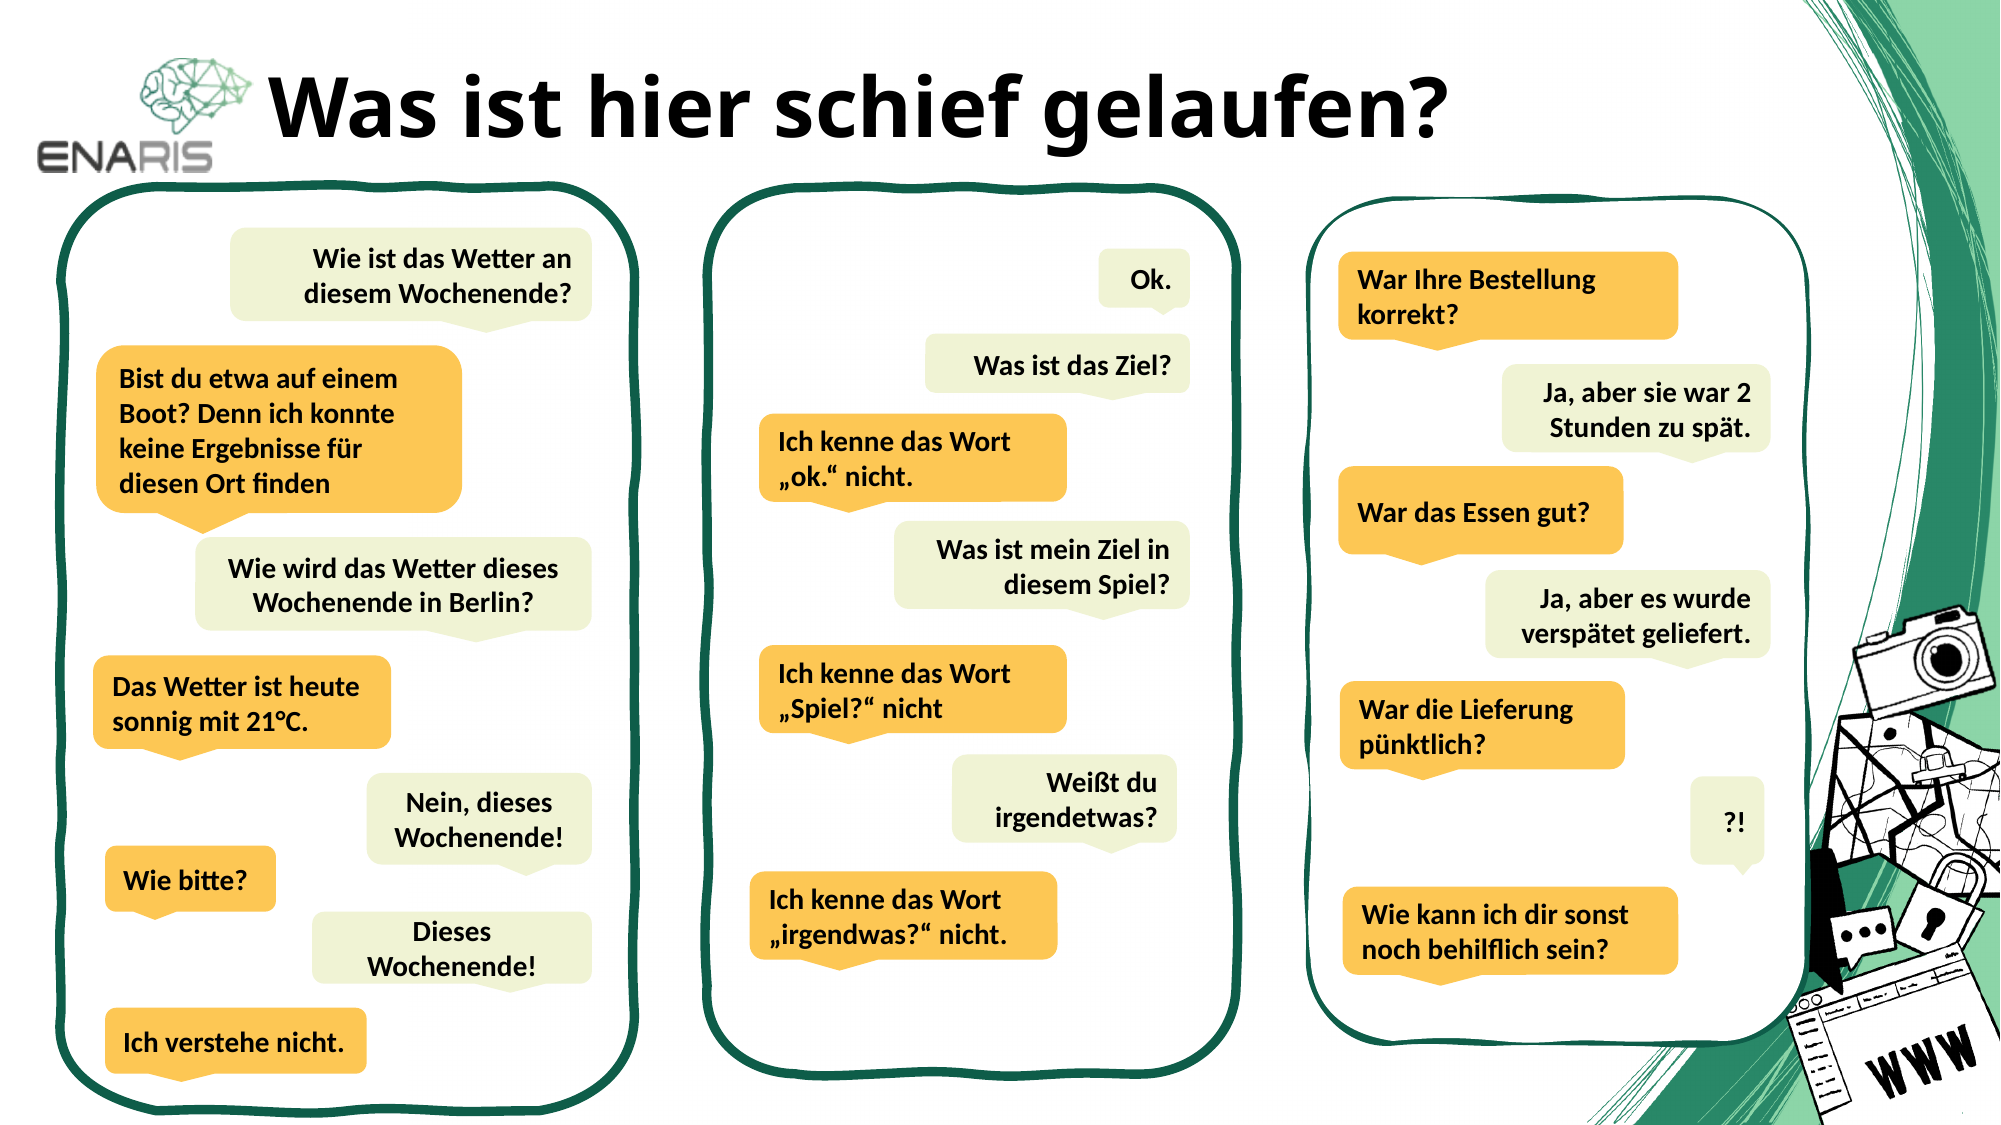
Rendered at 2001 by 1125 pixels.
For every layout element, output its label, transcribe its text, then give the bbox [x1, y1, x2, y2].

text_box Wie kann ich dir sonst noch behilflich sein? [1341, 885, 1680, 987]
text_box [1306, 197, 1808, 1045]
text_box Wie bitte? [104, 844, 277, 922]
title Was ist hier schief gelaufen? [253, 39, 1862, 181]
text_box [58, 183, 638, 1115]
text_box ?! [1689, 774, 1766, 878]
text_box Ich verstehe nicht. [104, 1006, 368, 1084]
picture [408, 0, 2000, 1125]
text_box War Ihre Bestellung korrekt? [1337, 250, 1680, 352]
text_box Wie wird das Wetter dieses Wochenende in Berlin? [194, 536, 593, 644]
text_box Bist du etwa auf einem Boot? Denn ich konnte keine Ergebnisse für diesen Ort finden [95, 344, 464, 536]
text_box Das Wetter ist heute sonnig mit 21°C. [92, 654, 393, 762]
text_box [703, 185, 1240, 1078]
text_box Ja, aber sie war 2 Stunden zu spät. [1500, 363, 1772, 465]
picture [37, 58, 253, 173]
text_box Dieses Wochenende! [311, 910, 593, 994]
text_box Ja, aber es wurde verspätet geliefert. [1484, 568, 1772, 671]
text_box Wie ist das Wetter an diesem Wochenende? [229, 226, 593, 334]
text_box War das Essen gut? [1337, 465, 1625, 567]
text_box War die Lieferung pünktlich? [1338, 680, 1627, 782]
text_box Nein, dieses Wochenende! [365, 771, 594, 878]
